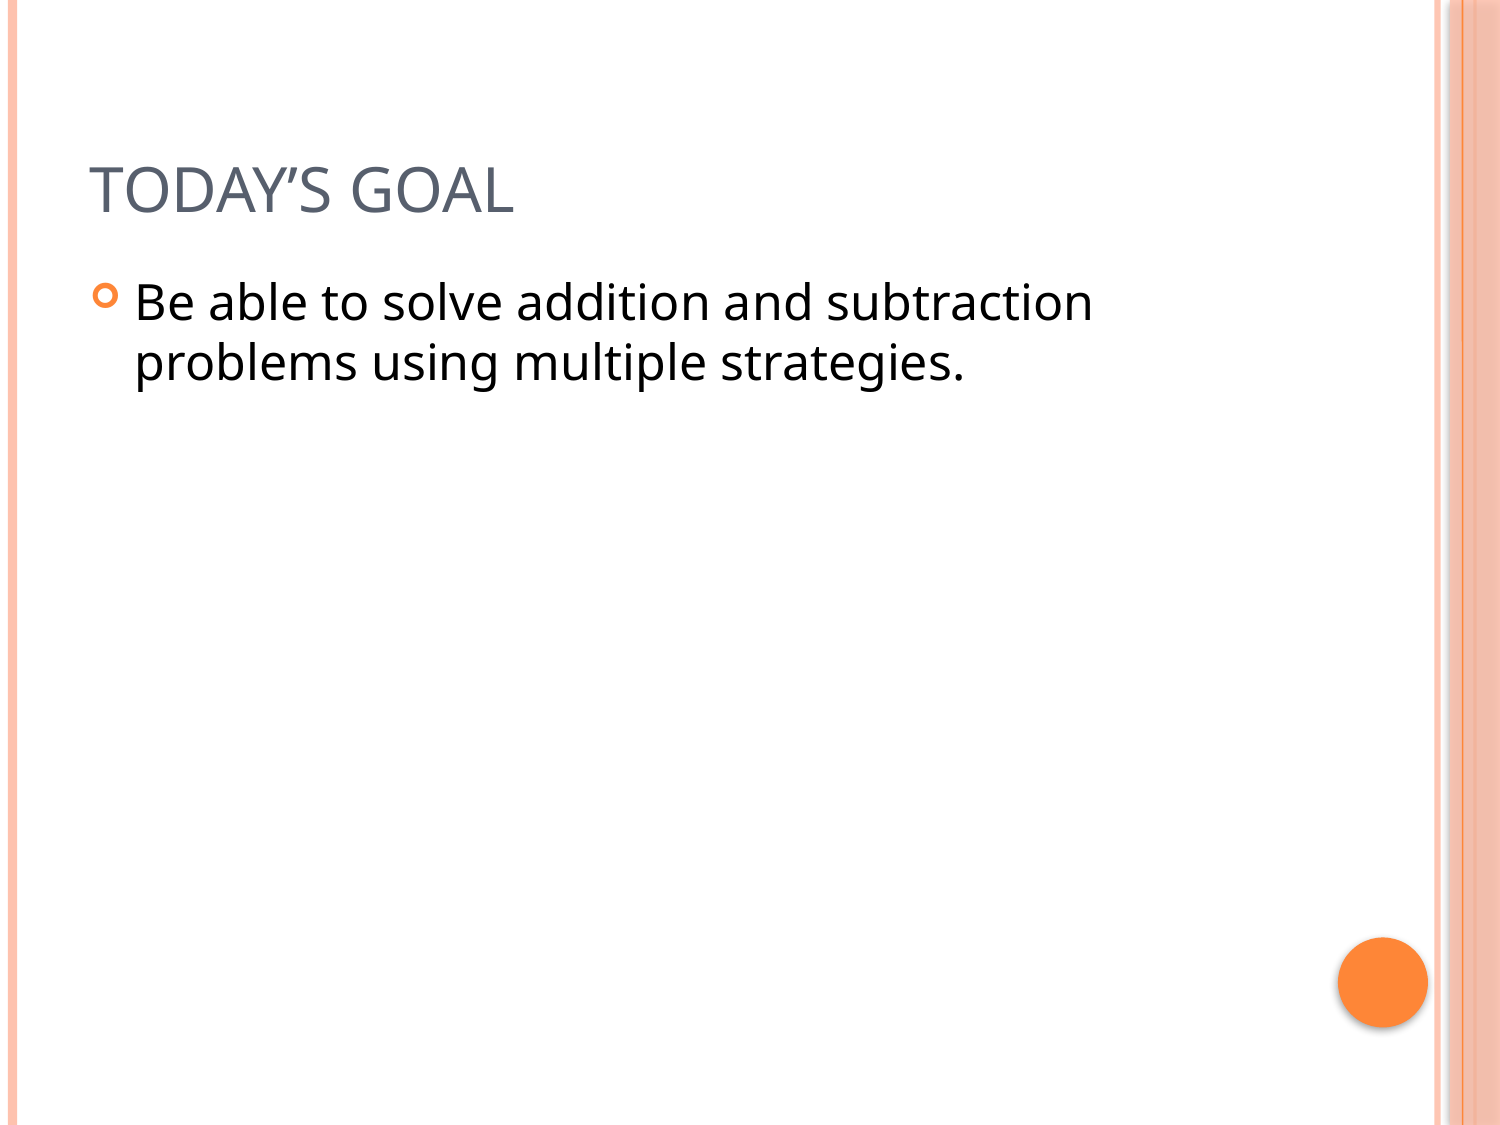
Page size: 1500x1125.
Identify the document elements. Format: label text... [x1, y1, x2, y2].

title Today’s Goal [75, 45, 1300, 233]
list Be able to solve addition and subtraction problems using multiple strategies. [75, 262, 1300, 1062]
